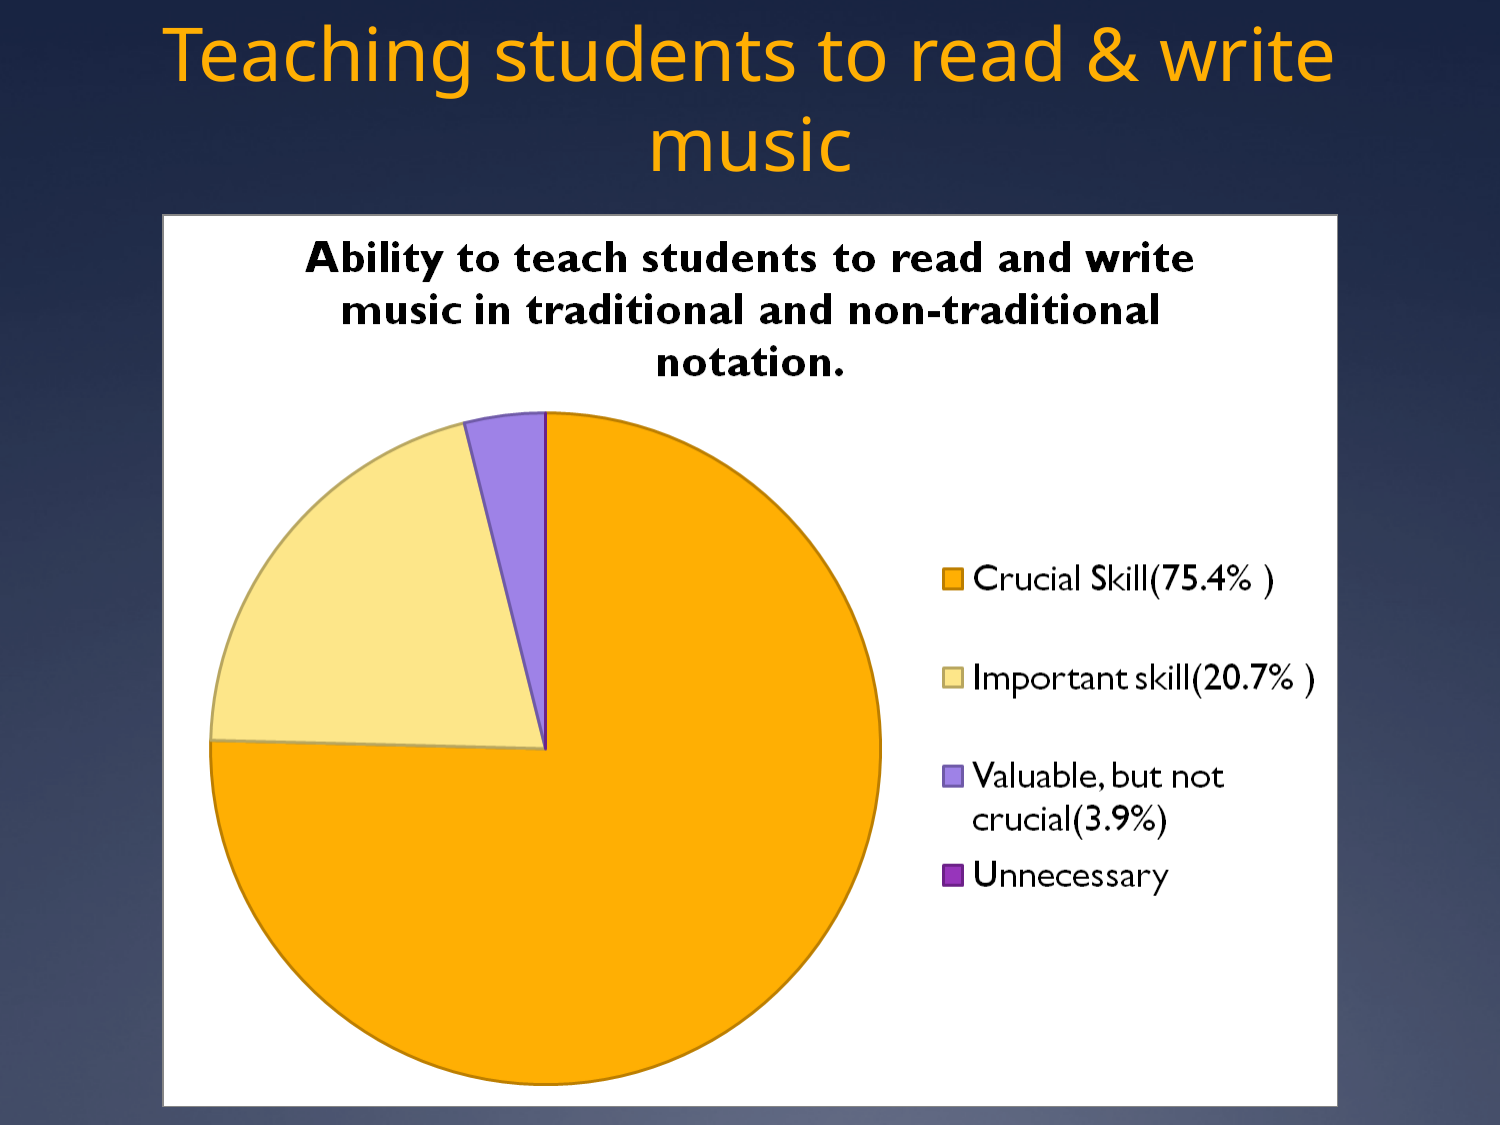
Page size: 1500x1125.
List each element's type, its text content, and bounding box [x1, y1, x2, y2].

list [161, 213, 1339, 1108]
title Teaching students to read & write music [100, 0, 1400, 196]
